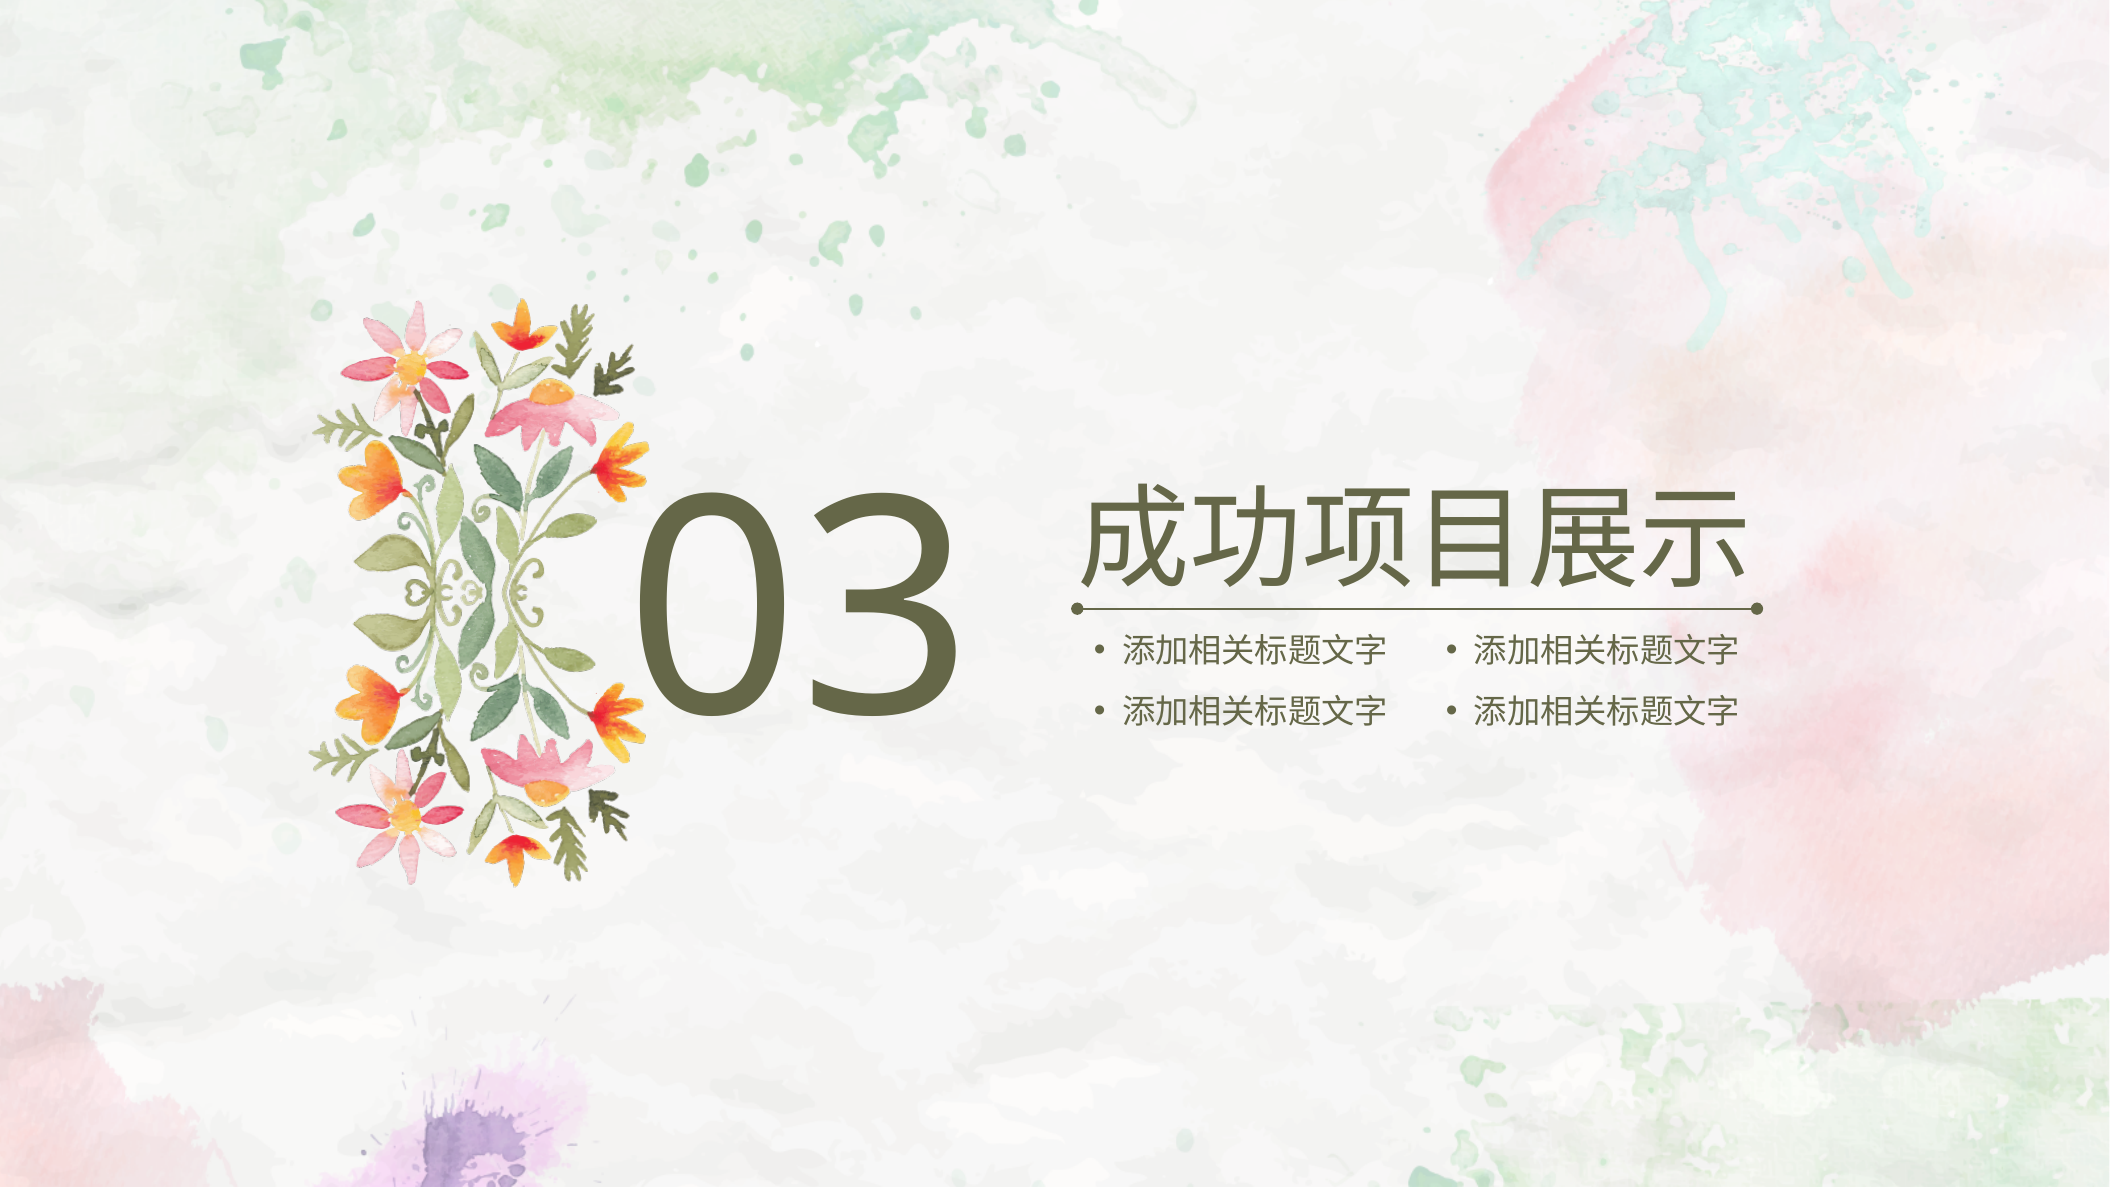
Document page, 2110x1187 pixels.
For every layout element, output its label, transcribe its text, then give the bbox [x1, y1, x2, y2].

text_box 03 [662, 408, 1006, 775]
text_box 添加相关标题文字 [1079, 621, 1404, 677]
text_box 添加相关标题文字 [1431, 621, 1755, 677]
text_box 添加相关标题文字 [1079, 683, 1404, 738]
picture [0, 0, 2110, 1187]
text_box 添加相关标题文字 [1431, 683, 1755, 738]
text_box 成功项目展示 [1077, 466, 1811, 602]
